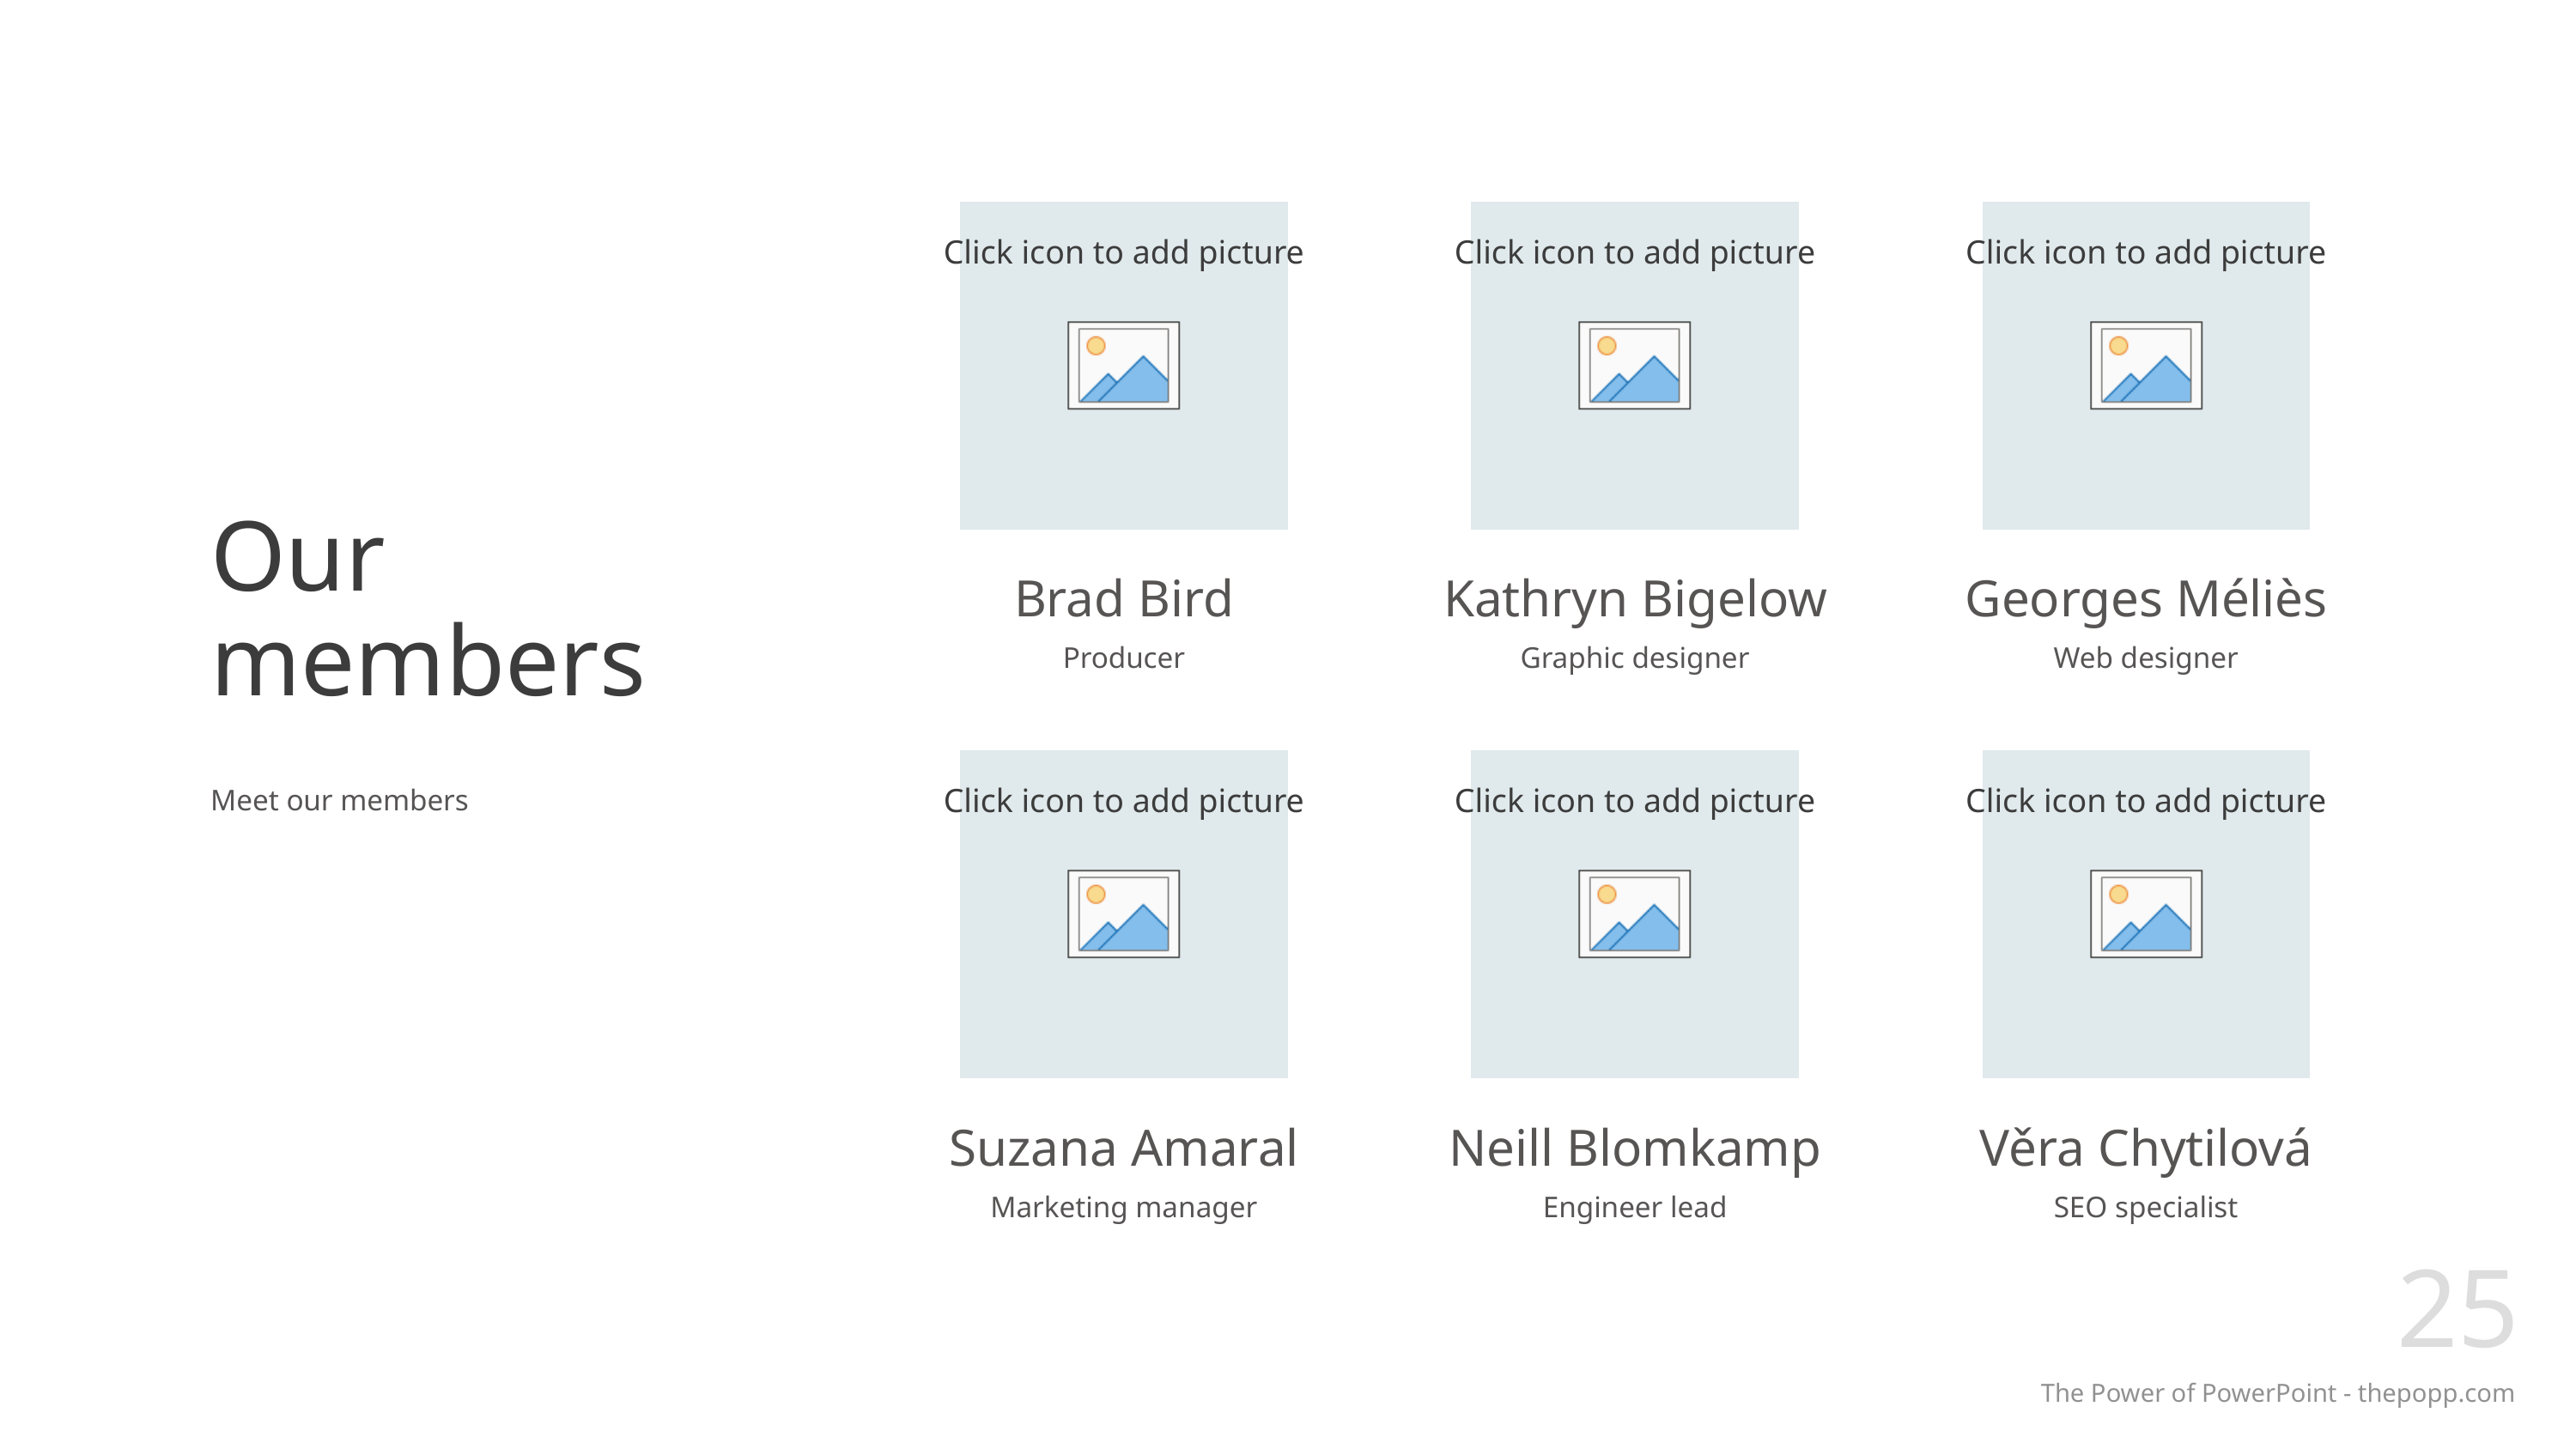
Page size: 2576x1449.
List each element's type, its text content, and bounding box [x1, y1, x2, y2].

picture [1982, 750, 2311, 1079]
list Suzana Amaral [891, 1106, 1357, 1183]
picture [1982, 202, 2311, 530]
list SEO specialist [1914, 1183, 2379, 1251]
list Kathryn Bigelow [1403, 558, 1868, 634]
list Marketing manager [891, 1183, 1357, 1251]
title Our members [197, 298, 835, 724]
footer The Power of PowerPoint - thepopp.com [1573, 1354, 2529, 1432]
list Meet our members [197, 755, 835, 1251]
list Brad Bird [891, 558, 1357, 634]
list Věra Chytilová [1914, 1106, 2379, 1183]
picture [960, 750, 1288, 1079]
slide_number 25 [2150, 1250, 2532, 1393]
picture [960, 202, 1288, 530]
list Neill Blomkamp [1403, 1106, 1868, 1183]
list Graphic designer [1403, 634, 1868, 701]
picture [1471, 750, 1800, 1079]
list Producer [891, 634, 1357, 701]
list Engineer lead [1403, 1183, 1868, 1251]
list Web designer [1914, 634, 2379, 701]
list Georges Méliès [1914, 558, 2379, 634]
picture [1471, 202, 1800, 530]
